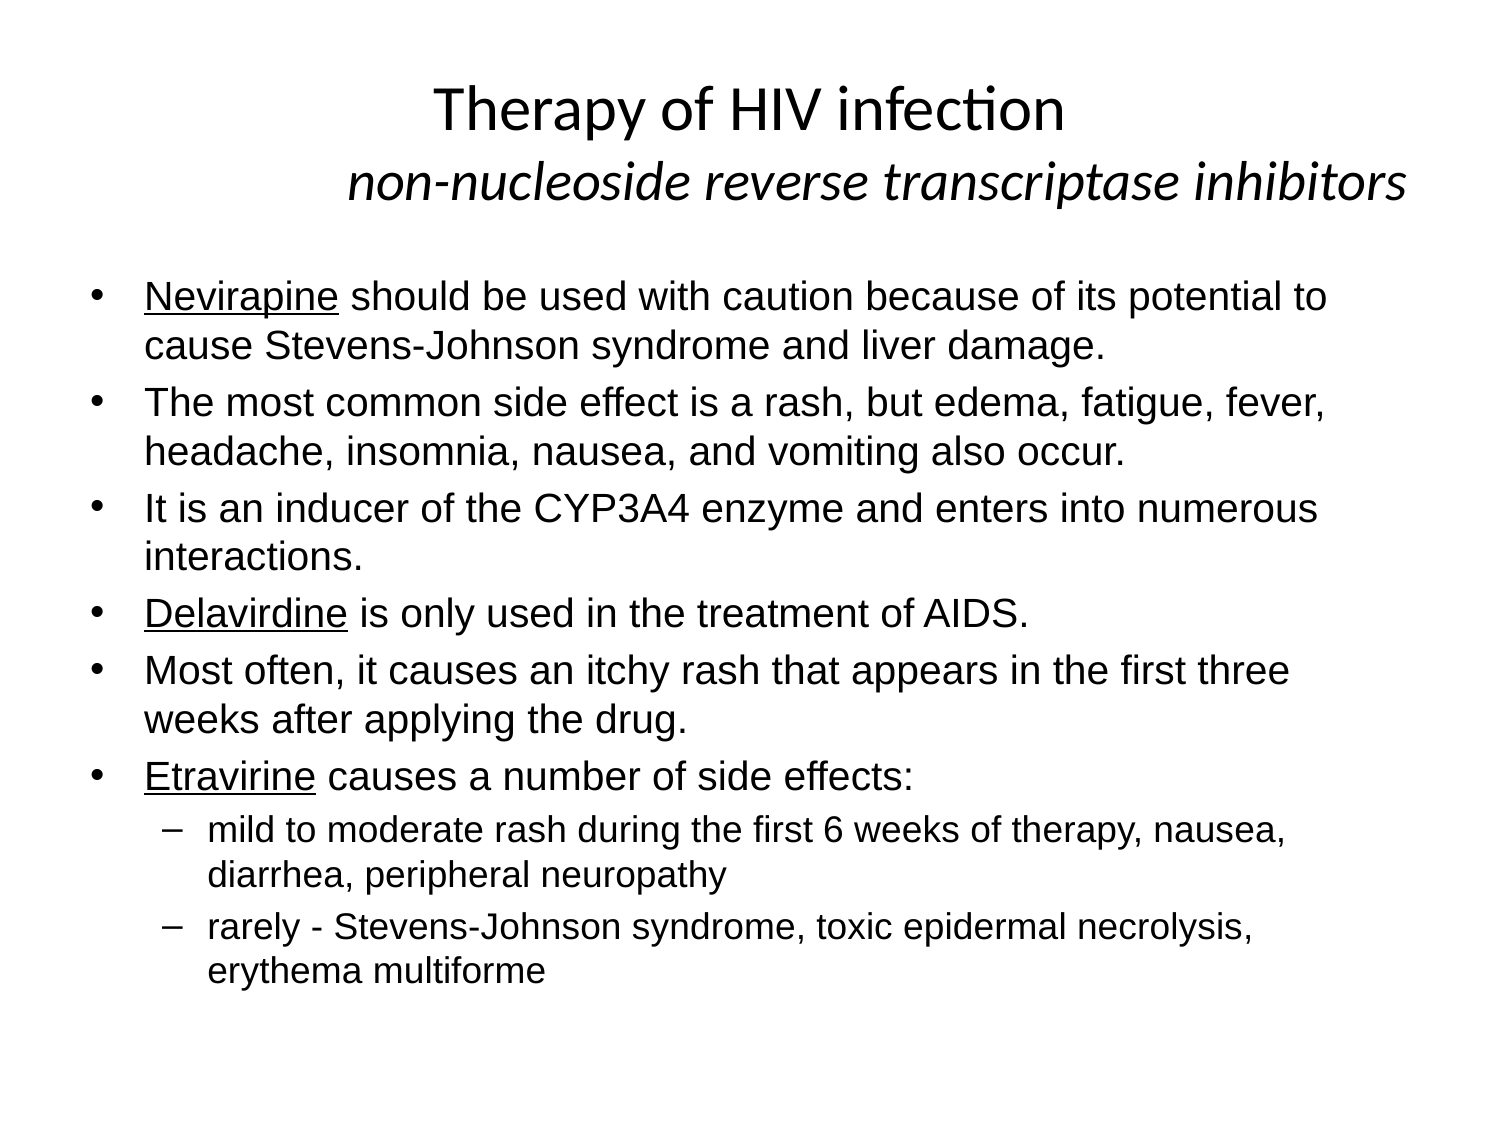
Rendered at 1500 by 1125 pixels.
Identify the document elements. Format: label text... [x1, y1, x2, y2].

title Therapy of HIV infection non-nucleoside reverse transcriptase inhibitors [75, 45, 1425, 233]
list Nevirapine should be used with caution because of its potential to cause Stevens-Johnson syndrome and liver damage. The most common side effect is a rash, but edema, fatigue, fever, headache, insomnia, nausea, and vomiting also occur. It is an inducer of the CYP3A4 enzyme and enters into numerous interactions. Delavirdine is only used in the treatment of AIDS. Most often, it causes an itchy rash that appears in the first three weeks after applying the drug. Etravirine causes a number of side effects: mild to moderate rash during the first 6 weeks of therapy, nausea, diarrhea, peripheral neuropathy rarely - Stevens-Johnson syndrome, toxic epidermal necrolysis, erythema multiforme [75, 262, 1425, 1005]
